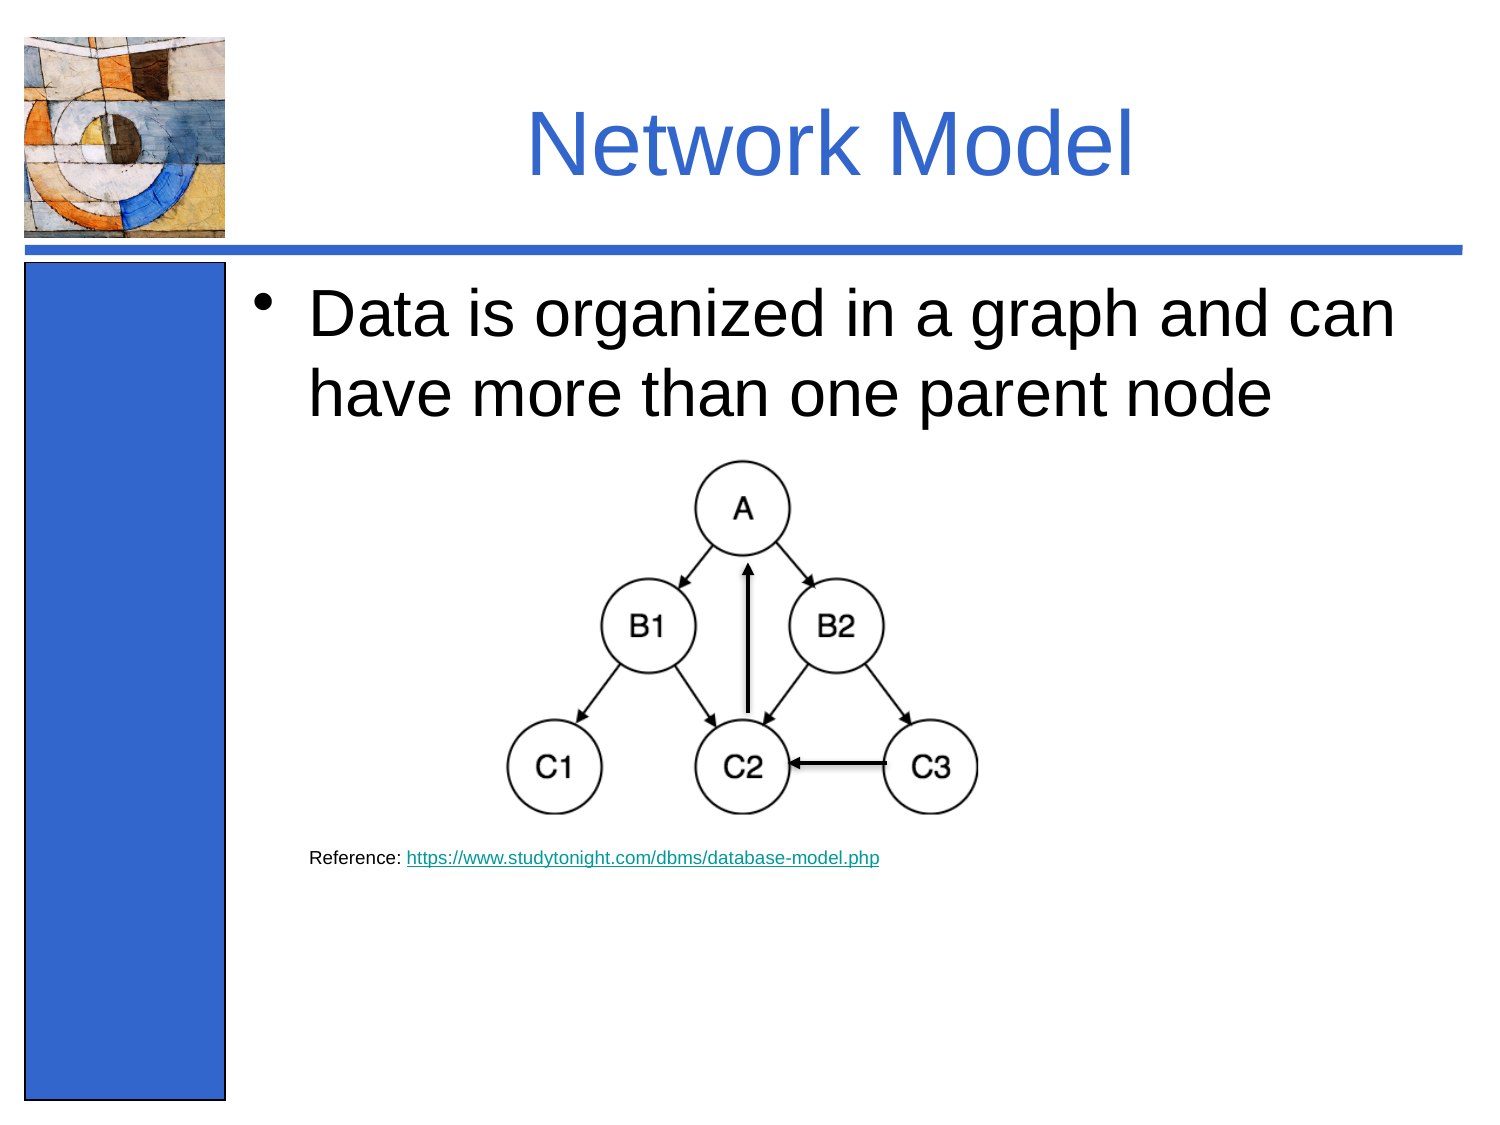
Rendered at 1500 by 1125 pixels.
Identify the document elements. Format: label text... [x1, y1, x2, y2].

picture [425, 447, 1071, 824]
text_box Reference: https://www.studytonight.com/dbms/database-model.php [294, 838, 1084, 876]
title Network Model [237, 44, 1426, 233]
picture [24, 37, 225, 238]
list Data is organized in a graph and can have more than one parent node [237, 262, 1426, 1026]
